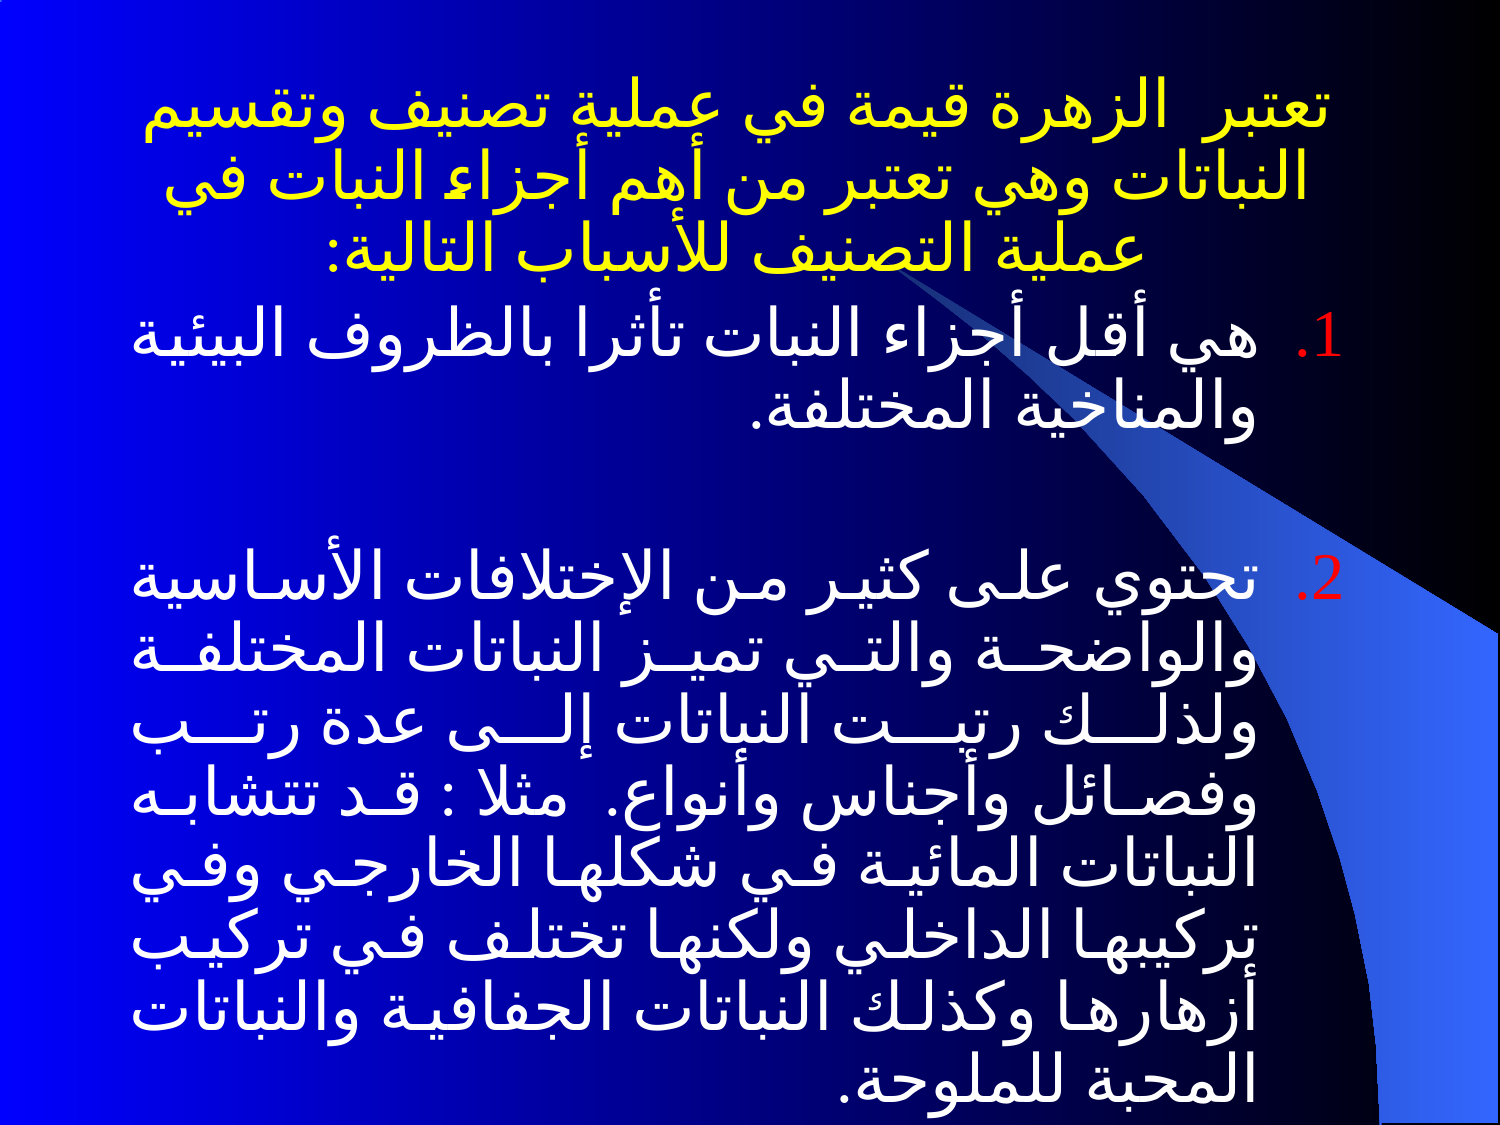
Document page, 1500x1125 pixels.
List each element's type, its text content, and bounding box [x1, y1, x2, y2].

list تعتبر الزهرة قيمة في عملية تصنيف وتقسيم النباتات وهي تعتبر من أهم أجزاء النبات في عملية التصنيف للأسباب التالية: هي أقل أجزاء النبات تأثرا بالظروف البيئية والمناخية المختلفة. تحتوي على كثير من الإختلافات الأساسية والواضحة والتي تميز النباتات المختلفة ولذلك رتبت النباتات إلى عدة رتب وفصائل وأجناس وأنواع. مثلا : قد تتشابه النباتات المائية في شكلها الخارجي وفي تركيبها الداخلي ولكنها تختلف في تركيب أزهارها وكذلك النباتات الجفافية والنباتات المحبة للملوحة. [99, 62, 1376, 1001]
